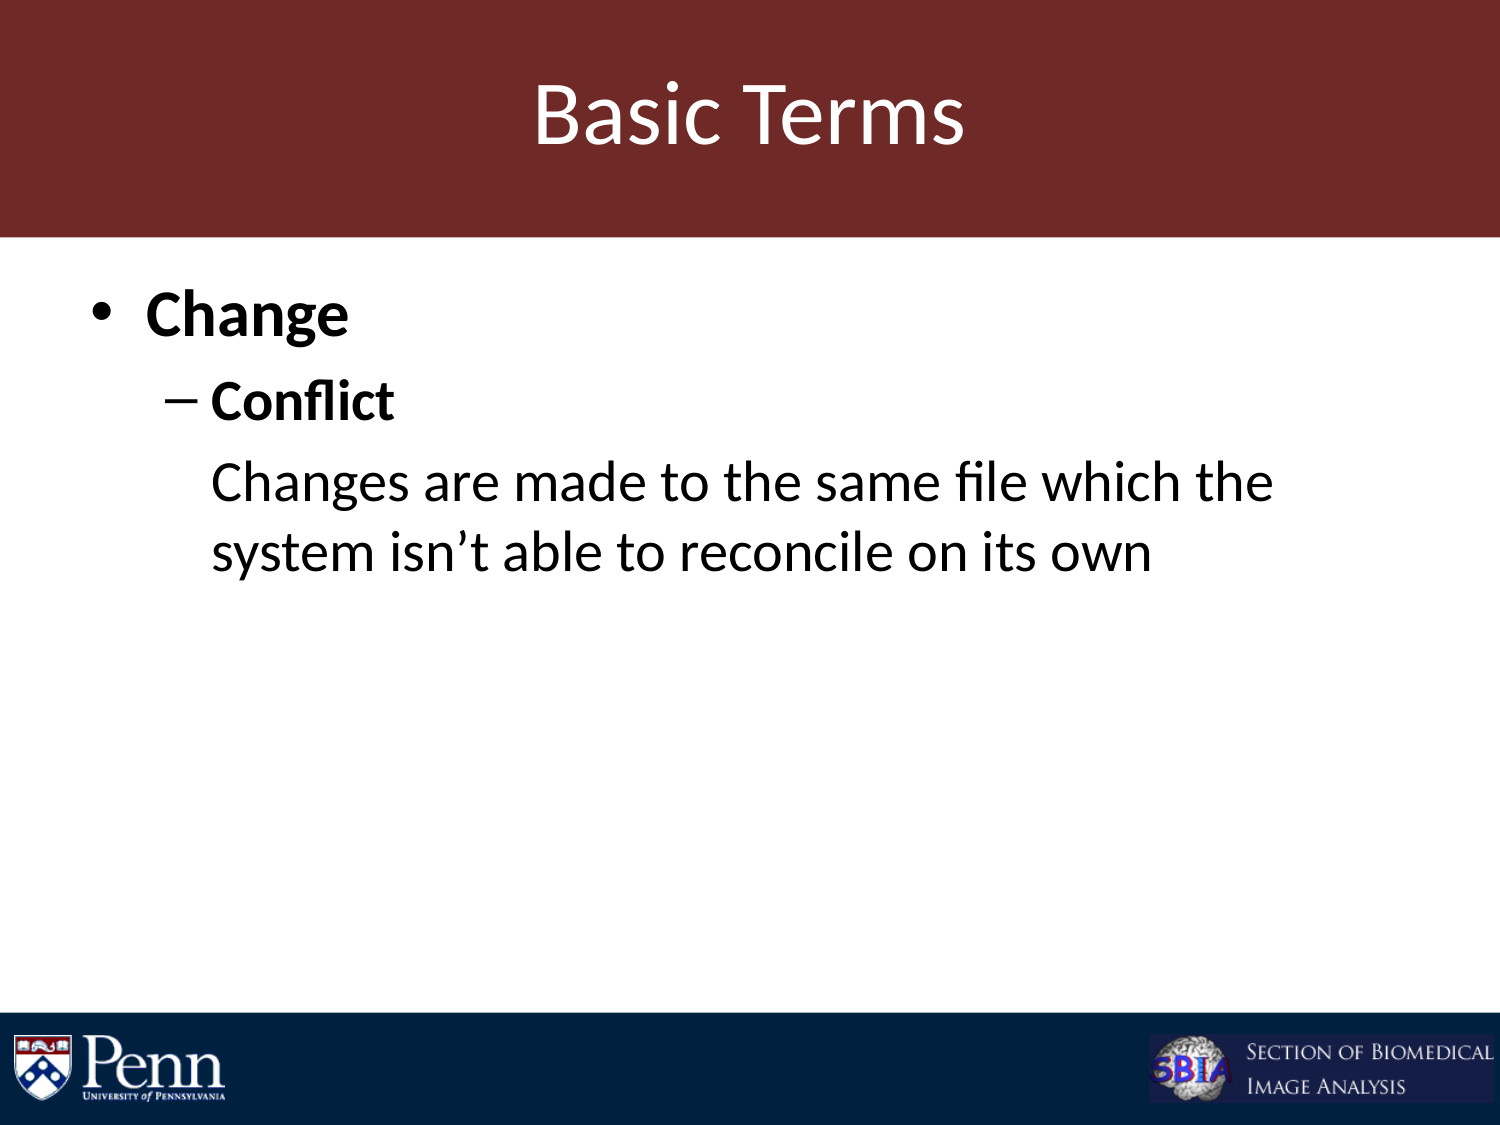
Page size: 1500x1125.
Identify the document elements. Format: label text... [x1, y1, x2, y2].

title Basic Terms [75, 45, 1425, 238]
list Change Conflict Changes are made to the same file which the system isn’t able to reconcile on its own [75, 262, 1425, 1013]
picture [14, 1035, 225, 1102]
picture [1149, 1034, 1494, 1103]
